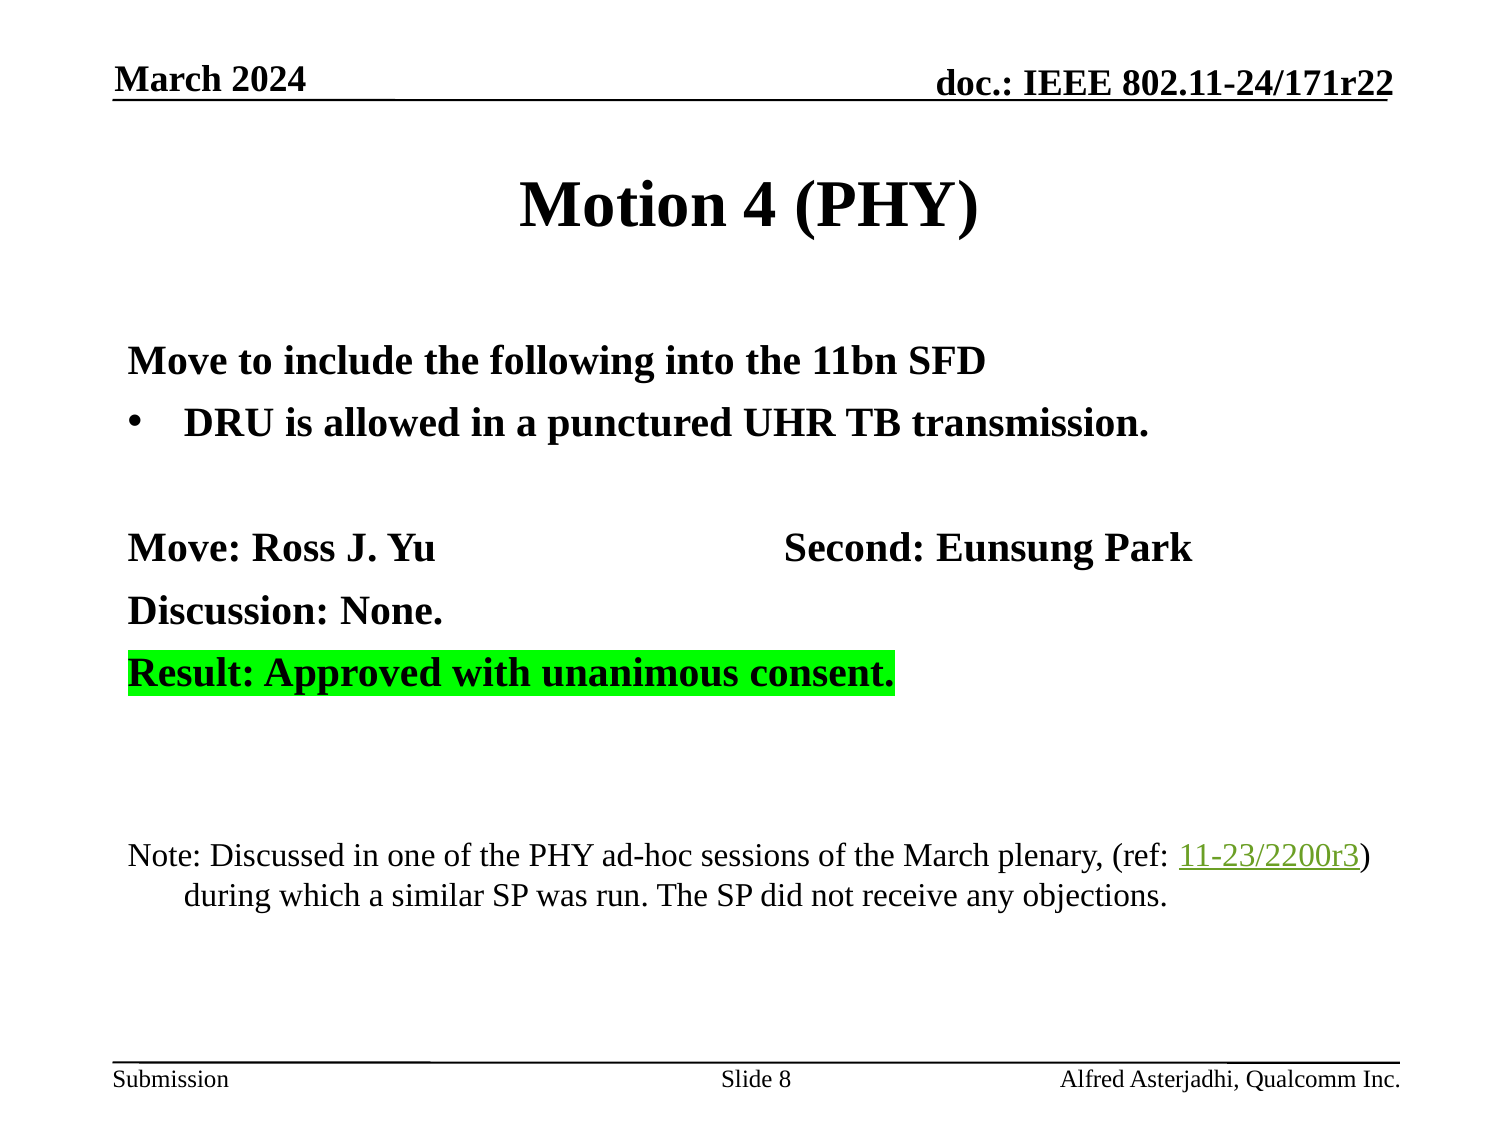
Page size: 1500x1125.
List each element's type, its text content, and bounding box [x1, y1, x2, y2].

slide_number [114, 54, 423, 100]
slide_number Slide 8 [712, 1061, 800, 1123]
list Move to include the following into the 11bn SFD DRU is allowed in a punctured UHR TB transmission. Move: Ross J. Yu Second: Eunsung Park Discussion: None. Result: Approved with unanimous consent. Note: Discussed in one of the PHY ad-hoc sessions of the March plenary, (ref: 11-23/2200r3) during which a similar SP was run. The SP did not receive any objections. [112, 324, 1388, 1000]
title Motion 4 (PHY) [112, 112, 1388, 288]
footer Alfred Asterjadhi, Qualcomm Inc. [878, 1061, 1402, 1093]
